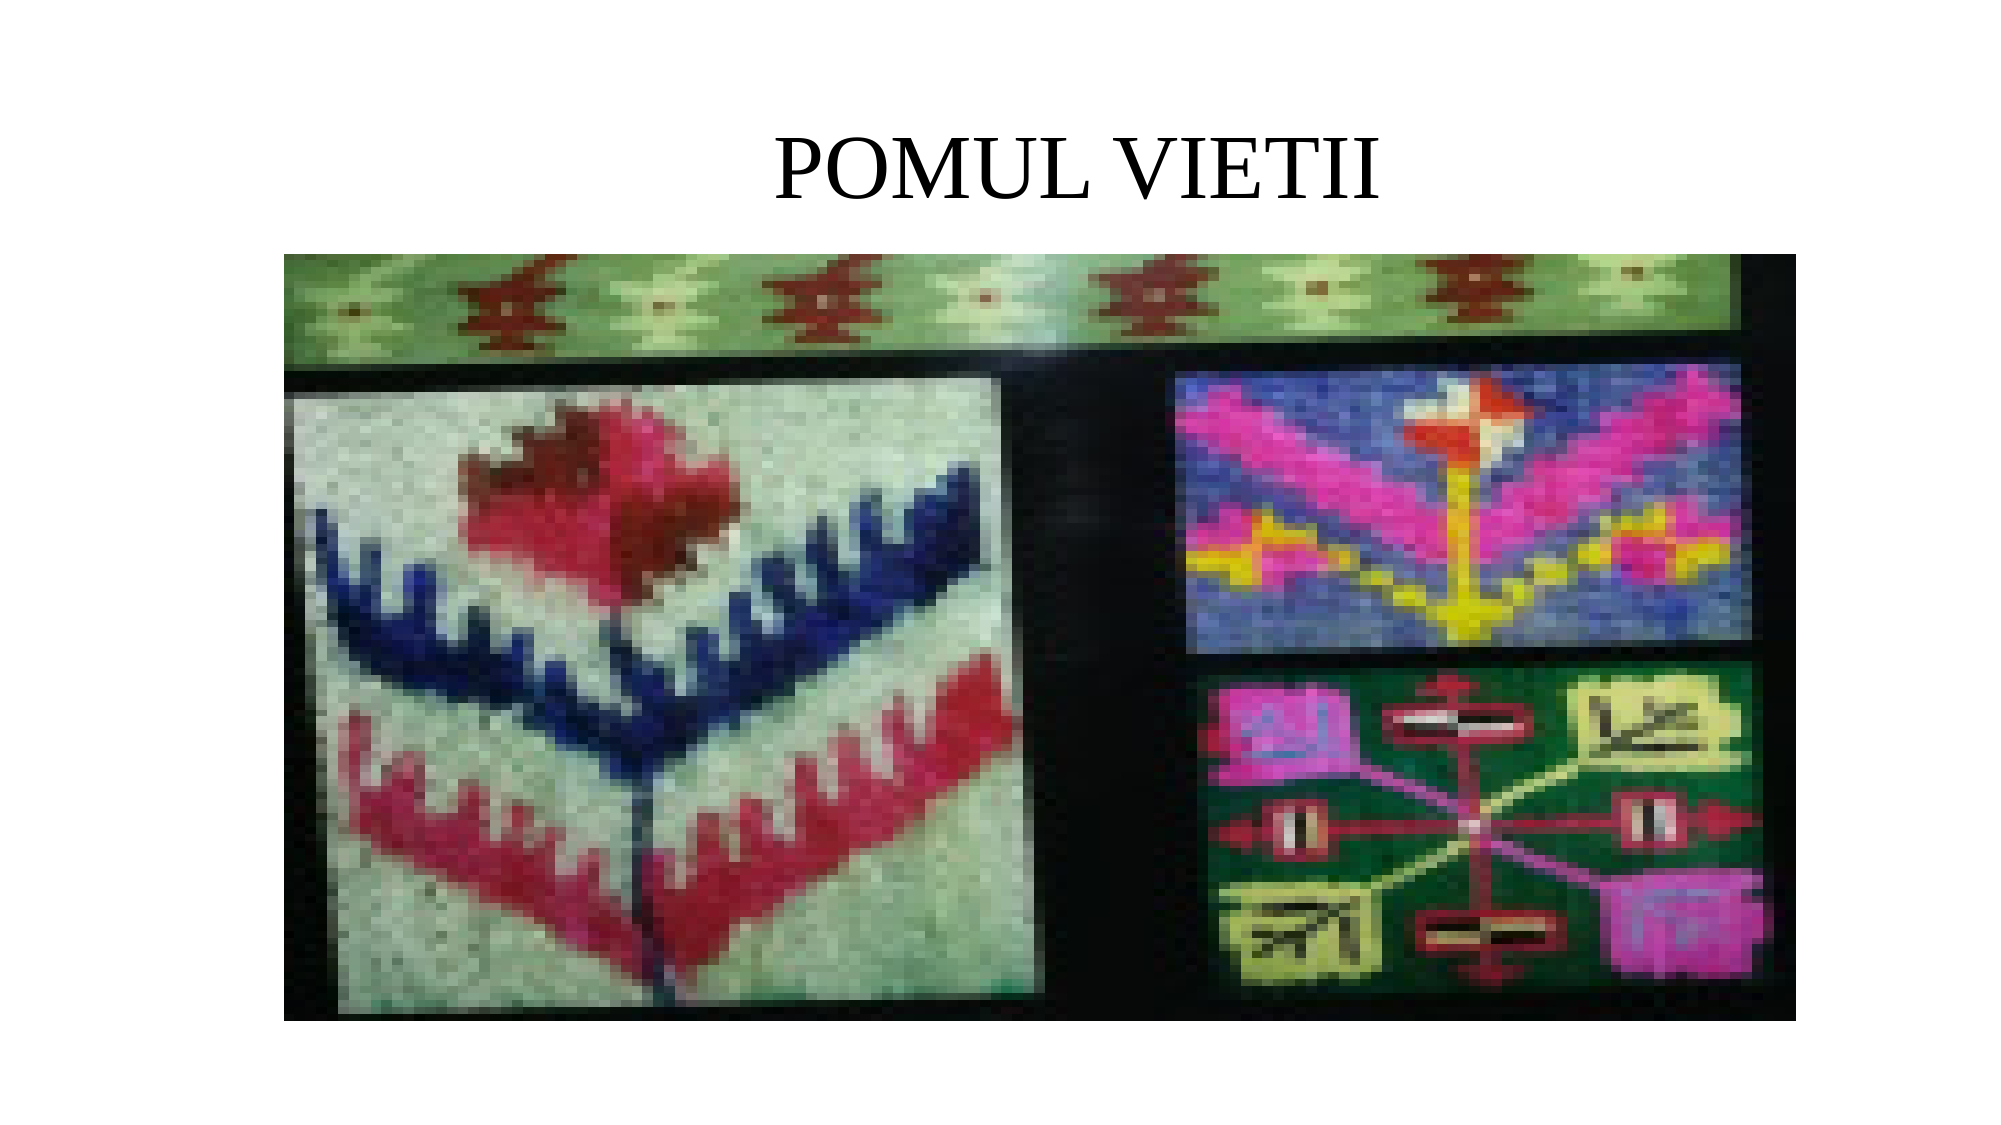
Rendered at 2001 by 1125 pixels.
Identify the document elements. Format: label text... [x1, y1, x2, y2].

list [284, 254, 1796, 1021]
title POMUL VIETII [137, 59, 1863, 278]
